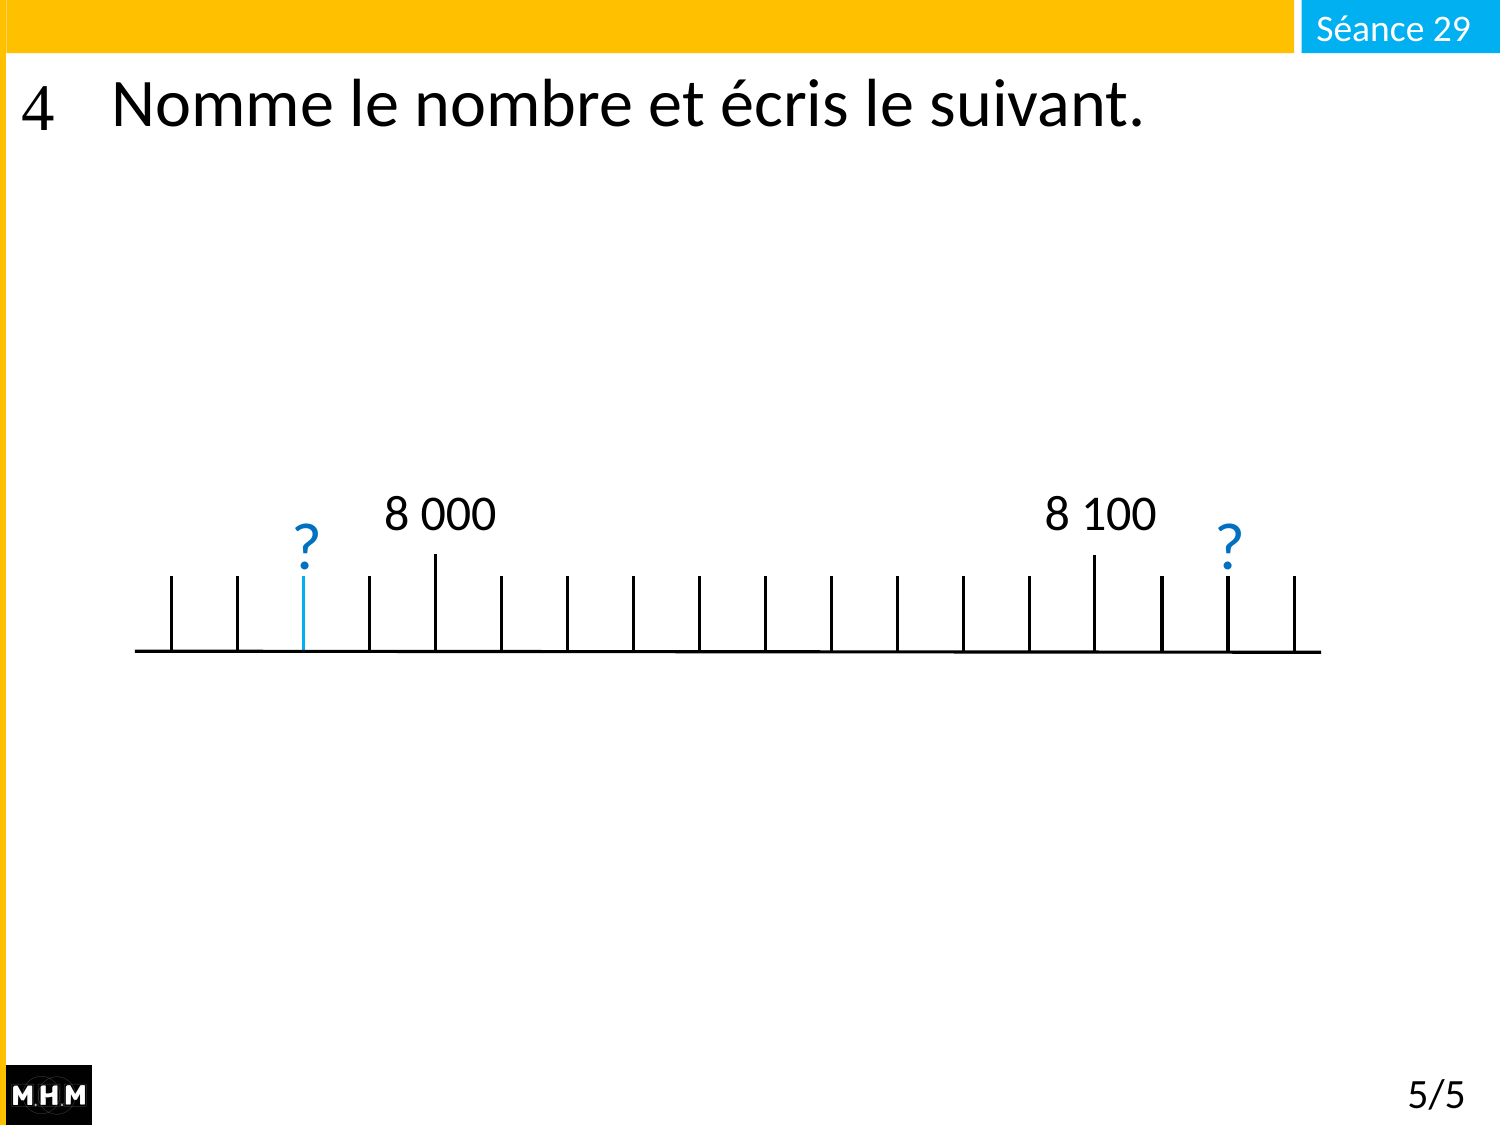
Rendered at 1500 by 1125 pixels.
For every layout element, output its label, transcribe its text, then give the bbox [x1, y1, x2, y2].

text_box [134, 472, 1321, 653]
list 5/5 [1373, 1064, 1500, 1125]
picture [6, 1065, 92, 1125]
title Nomme le nombre et écris le suivant. [96, 60, 1391, 150]
